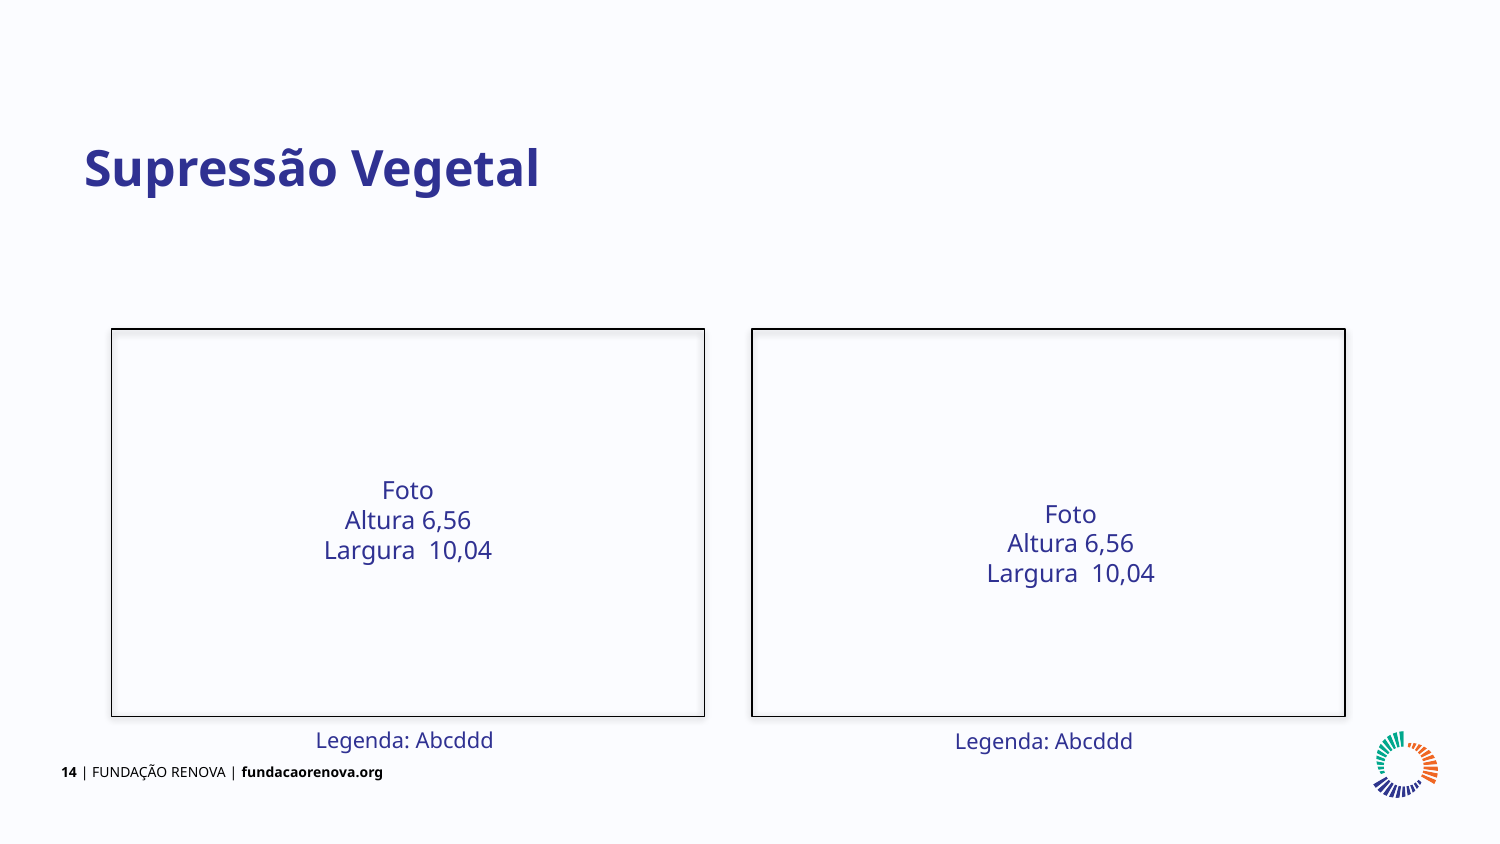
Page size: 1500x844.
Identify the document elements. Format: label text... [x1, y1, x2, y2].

picture [1373, 731, 1438, 798]
text_box Foto Altura 6,56 Largura 10,04 [872, 490, 1270, 641]
text_box Legenda: Abcddd [940, 719, 1202, 796]
text_box Legenda: Abcddd [300, 719, 563, 796]
text_box Foto Altura 6,56 Largura 10,04 [209, 467, 607, 617]
text_box [111, 328, 705, 717]
text_box [751, 328, 1346, 717]
list Supressão Vegetal [64, 114, 1471, 211]
